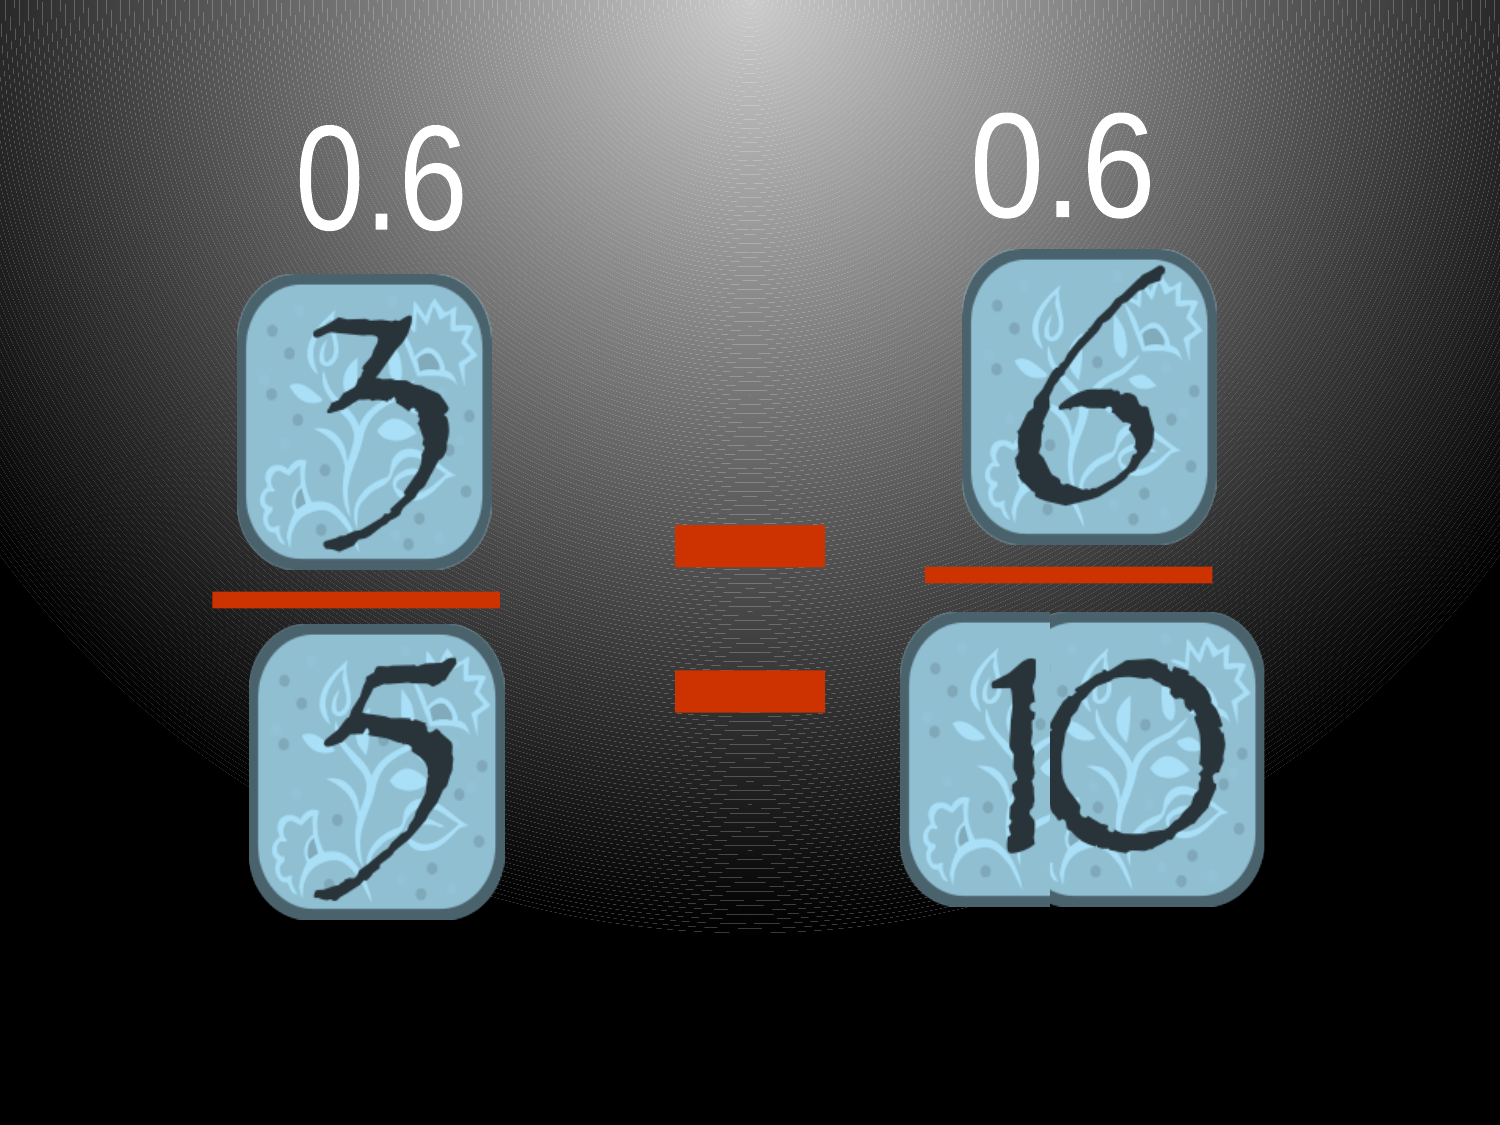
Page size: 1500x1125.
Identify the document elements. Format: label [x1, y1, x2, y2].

text_box [212, 249, 1265, 920]
